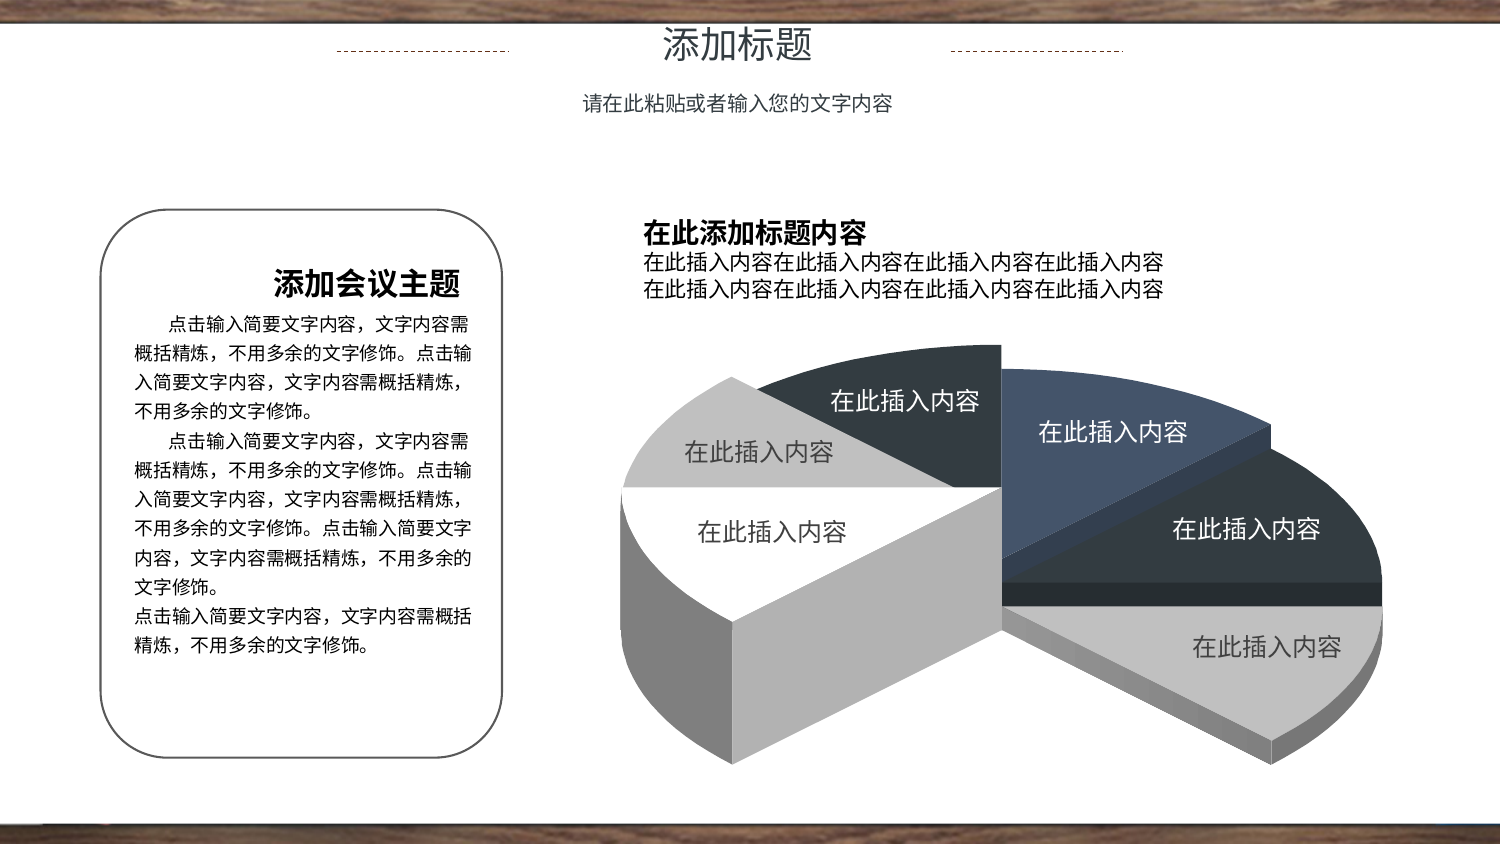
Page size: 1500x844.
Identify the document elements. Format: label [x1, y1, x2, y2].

text_box [620, 376, 1002, 487]
text_box [1001, 368, 1271, 448]
text_box [620, 487, 1002, 765]
text_box [0, 0, 1500, 844]
text_box [1001, 606, 1383, 765]
text_box [731, 344, 1002, 376]
text_box [1001, 448, 1383, 606]
